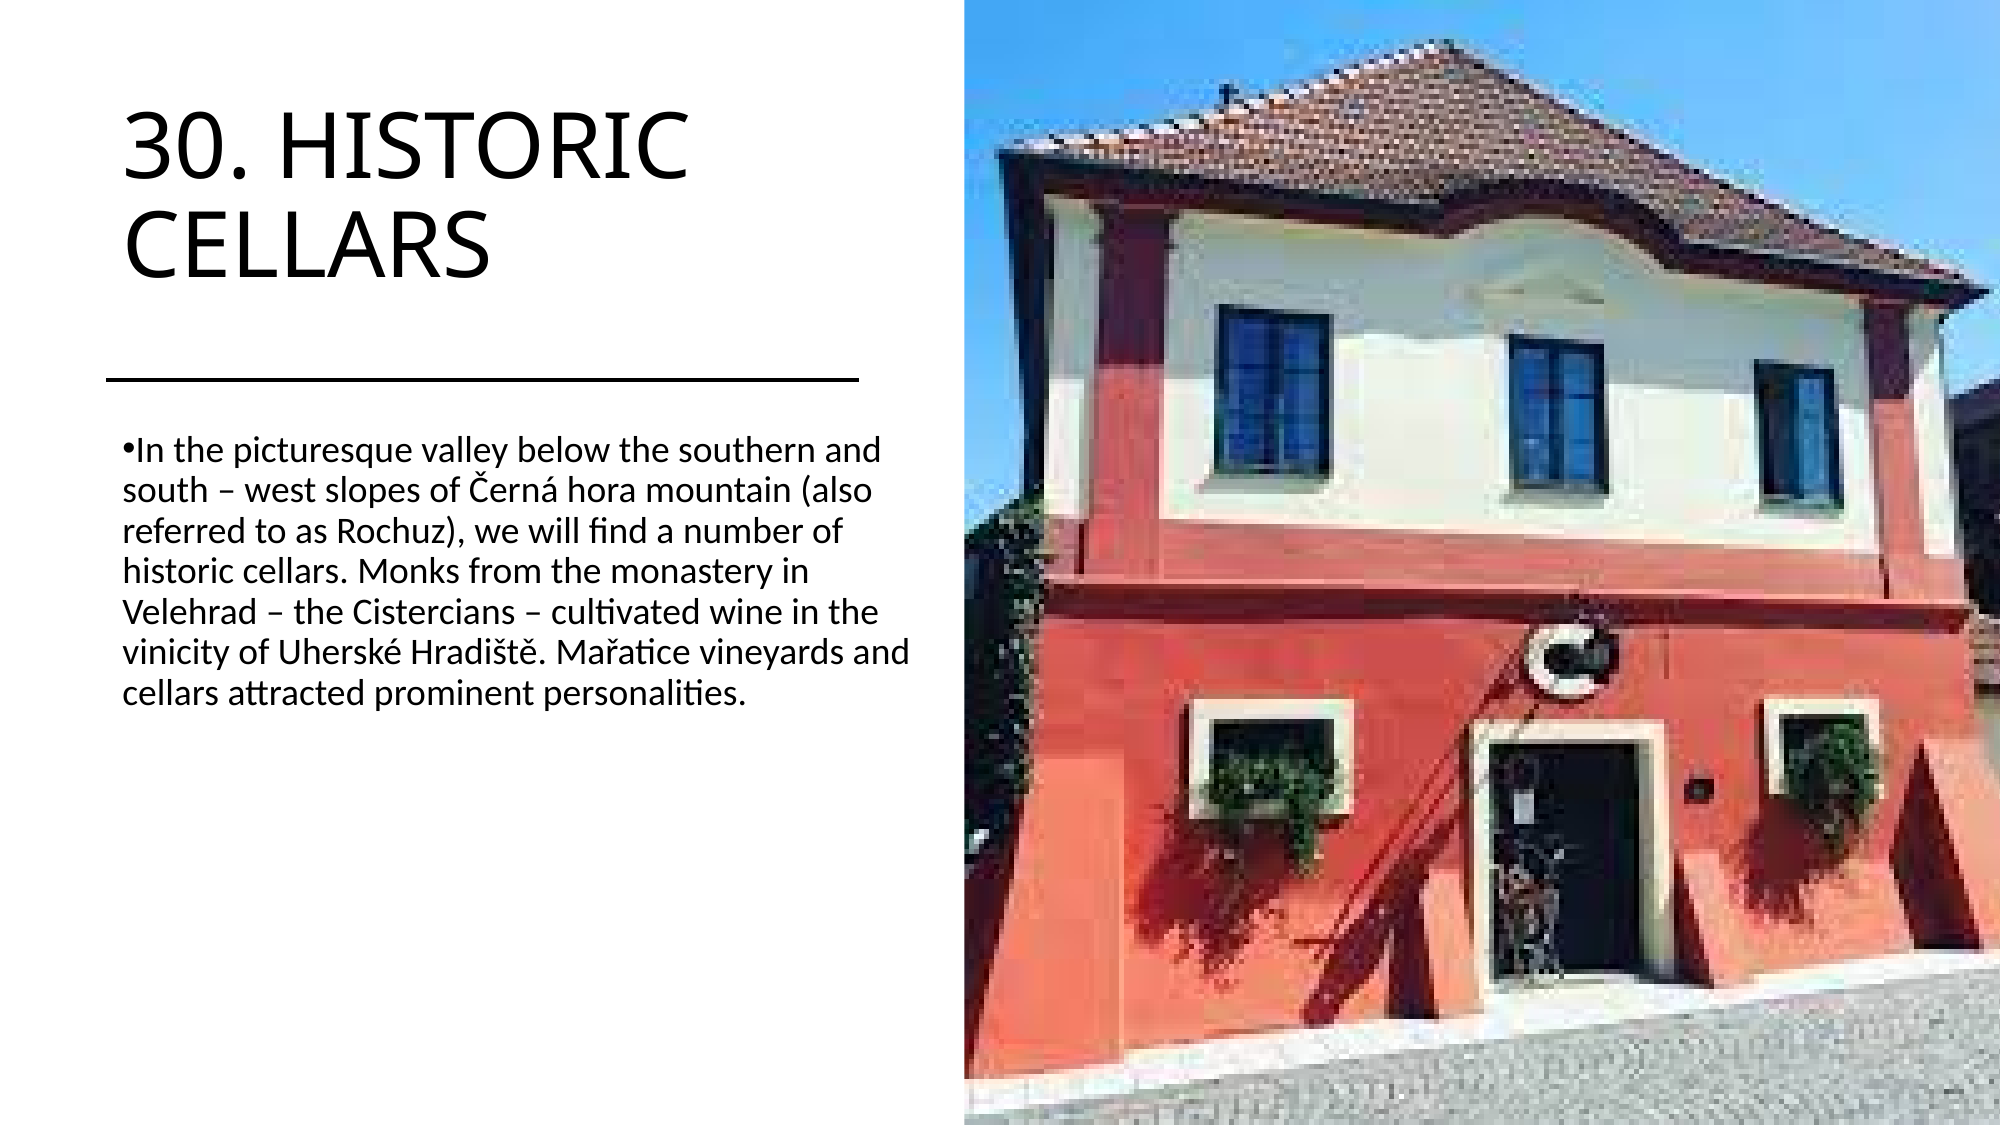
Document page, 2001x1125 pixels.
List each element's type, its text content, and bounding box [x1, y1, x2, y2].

list In the picturesque valley below the southern and south – west slopes of Černá hora mountain (also referred to as Rochuz), we will find a number of historic cellars. Monks from the monastery in Velehrad – the Cistercians – cultivated wine in the vinicity of Uherské Hradiště. Mařatice vineyards and cellars attracted prominent personalities. [107, 422, 948, 991]
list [964, 0, 2000, 1125]
title 30. HISTORIC CELLARS [107, 59, 948, 338]
